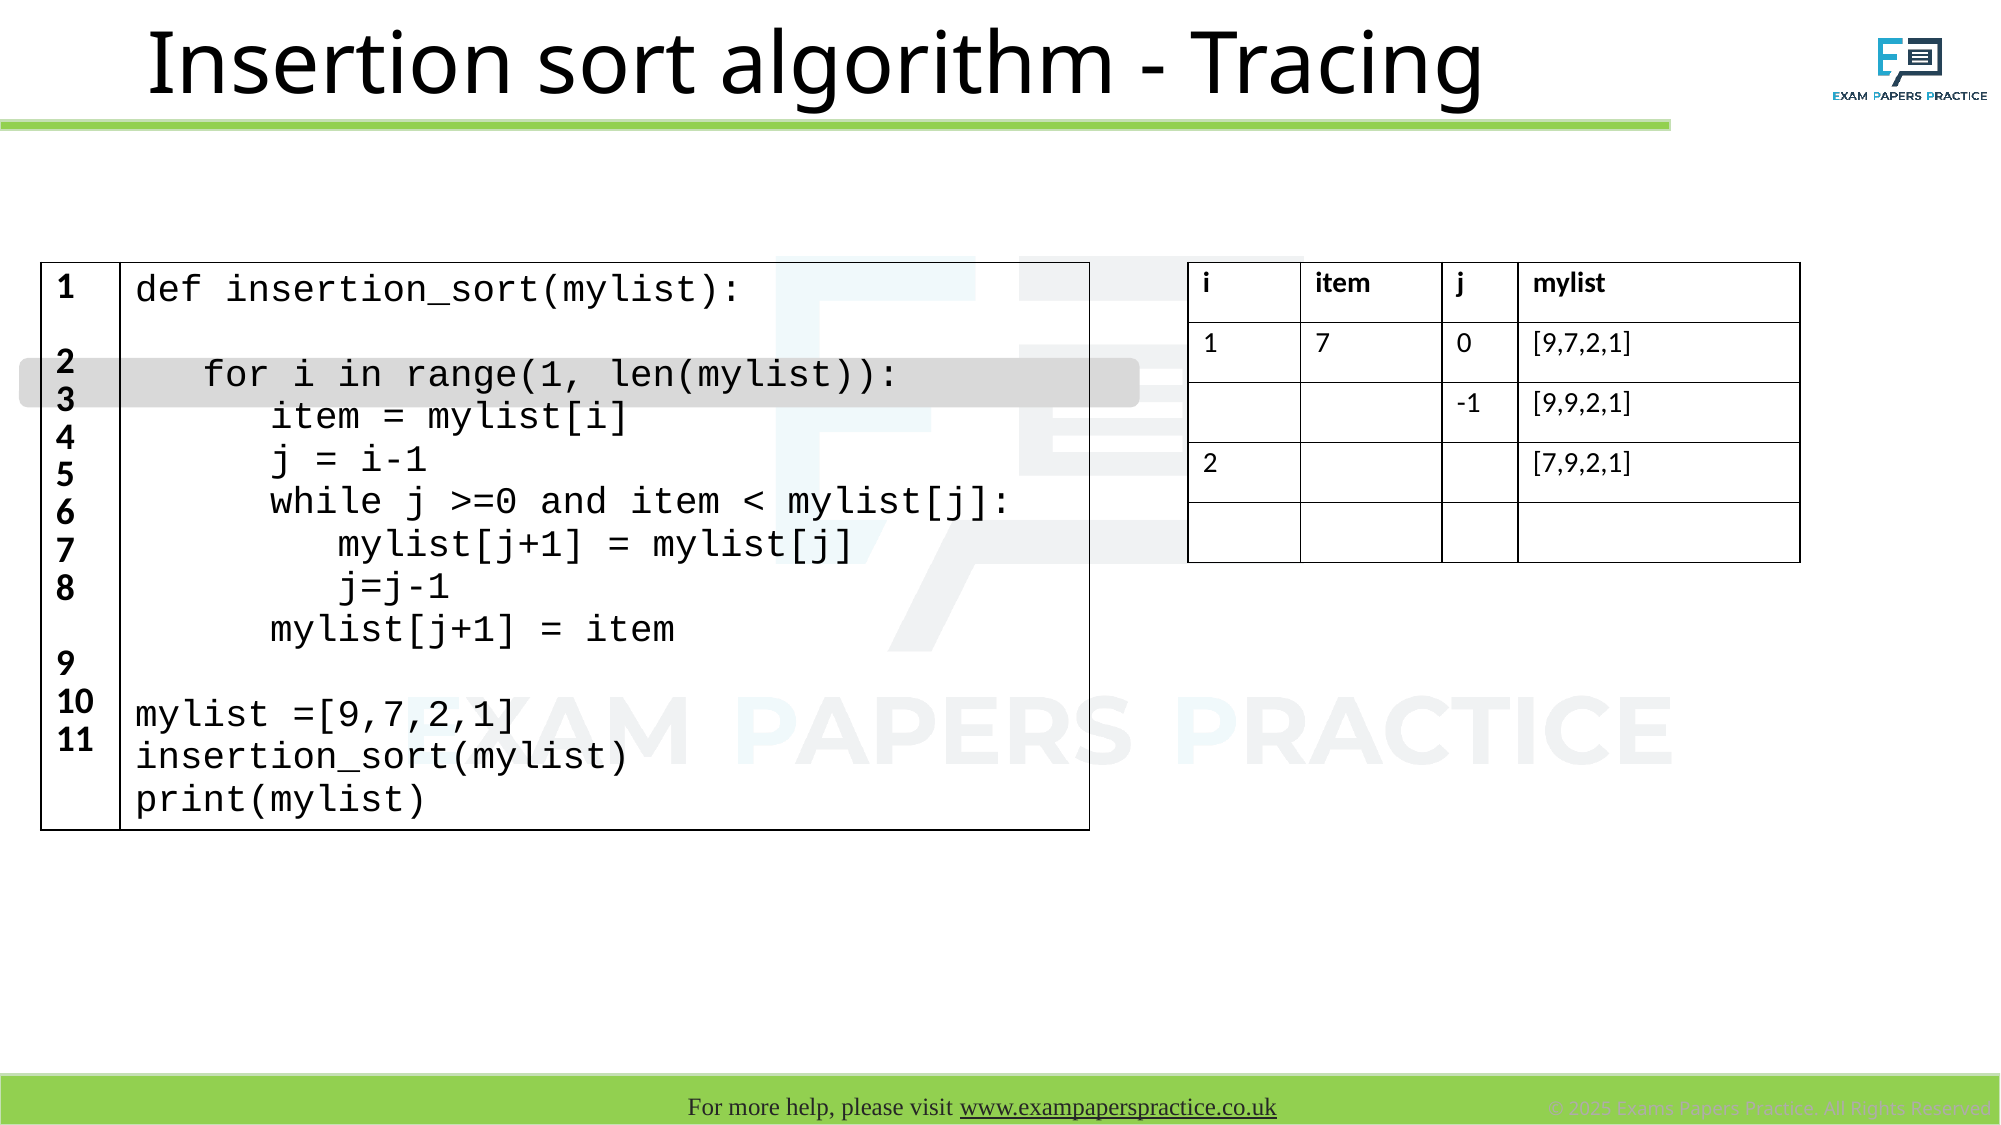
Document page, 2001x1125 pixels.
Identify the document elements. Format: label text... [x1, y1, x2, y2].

table_header j [1443, 263, 1517, 322]
table_cell [1519, 503, 1799, 562]
table_header item [1301, 263, 1441, 322]
table_cell [1301, 443, 1441, 502]
table_cell [9,7,2,1] [1519, 323, 1799, 382]
text_box [1090, 357, 1140, 408]
table_cell 1 [1189, 323, 1300, 382]
table_header def insertion_sort(mylist): for i in range(1, len(mylist)): item = mylist[i] j = i-1 while j >=0 and item < mylist[j]: mylist[j+1] = mylist[j] j=j-1 mylist[j+1] = item mylist =[9,7,2,1] insertion_sort(mylist) print(mylist) [121, 263, 1089, 829]
table_cell [7,9,2,1] [1519, 443, 1799, 502]
table_cell 7 [1301, 323, 1441, 382]
table_header mylist [1519, 263, 1799, 322]
text_box [18, 357, 40, 408]
table_cell [1443, 443, 1517, 502]
table_cell [1301, 503, 1441, 562]
table_cell -1 [1443, 383, 1517, 442]
table_cell [1301, 383, 1441, 442]
title Insertion sort algorithm - Tracing [132, 11, 1858, 121]
table_header i [1189, 263, 1300, 322]
table_cell 2 [1189, 443, 1300, 502]
table_cell [9,9,2,1] [1519, 383, 1799, 442]
table_cell [1189, 383, 1300, 442]
table_cell [1443, 503, 1517, 562]
table_cell [1189, 503, 1300, 562]
table_header 1 2 3 4 5 6 7 8 9 10 11 [42, 263, 119, 829]
table_cell 0 [1443, 323, 1517, 382]
